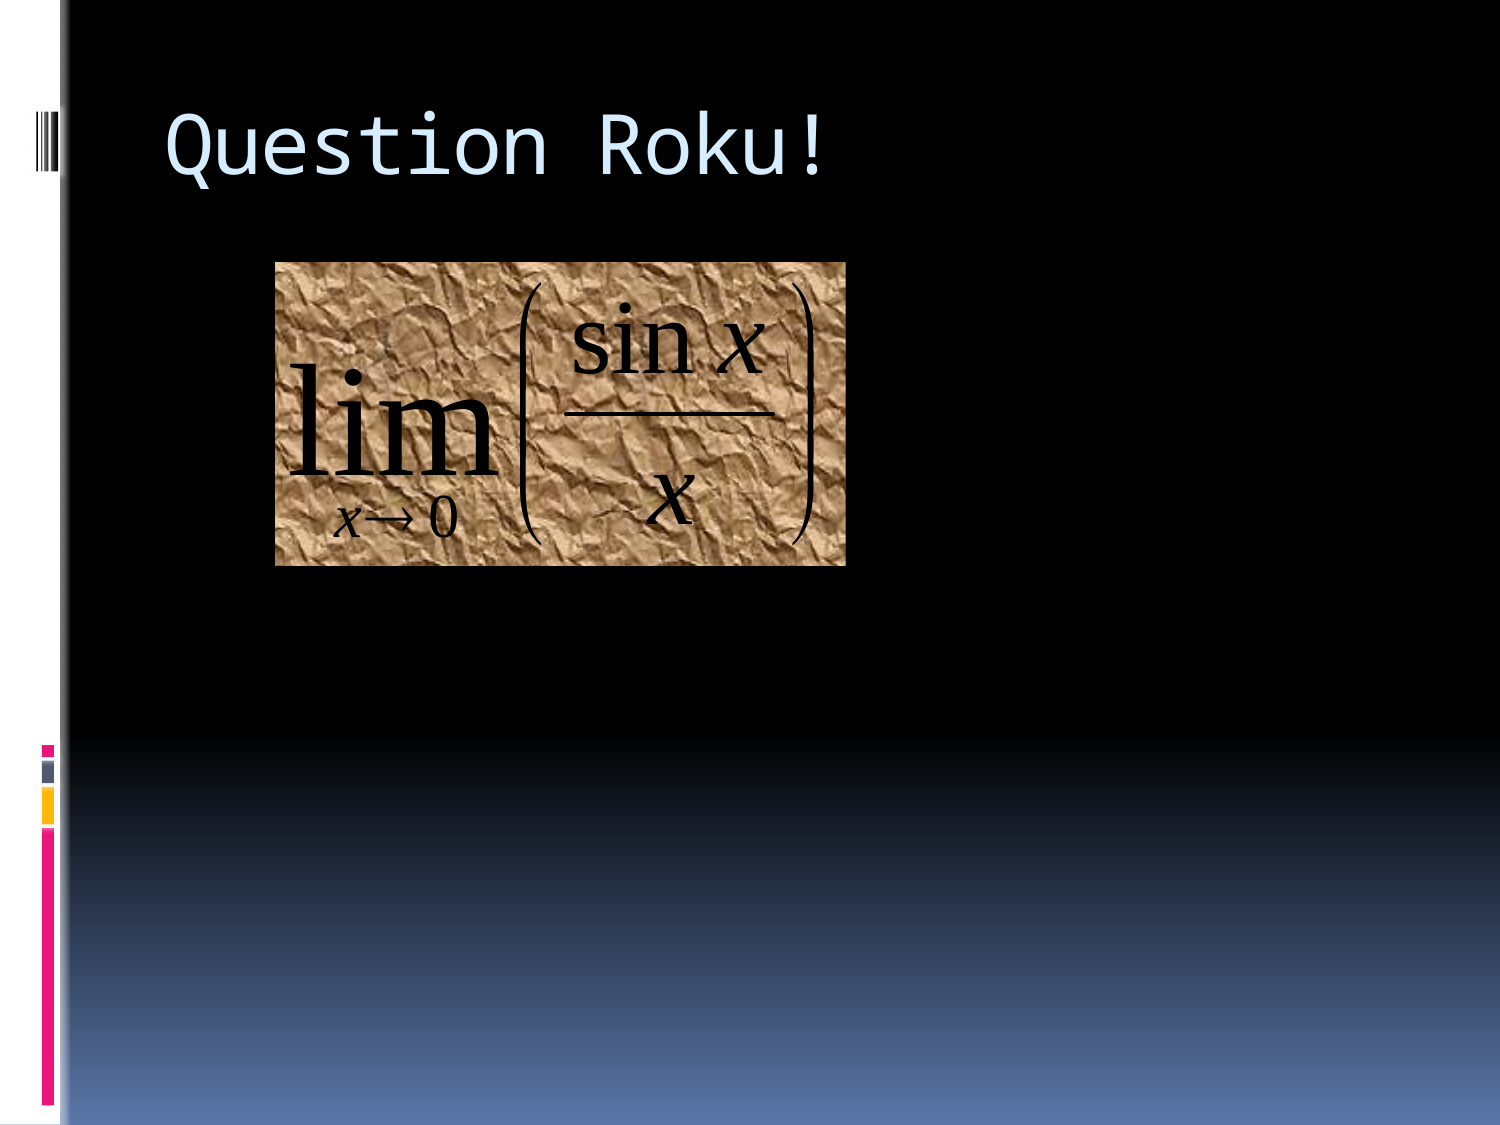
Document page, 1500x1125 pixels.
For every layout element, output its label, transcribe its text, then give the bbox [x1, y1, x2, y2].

title Question Roku! [150, 83, 1425, 234]
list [274, 262, 846, 567]
